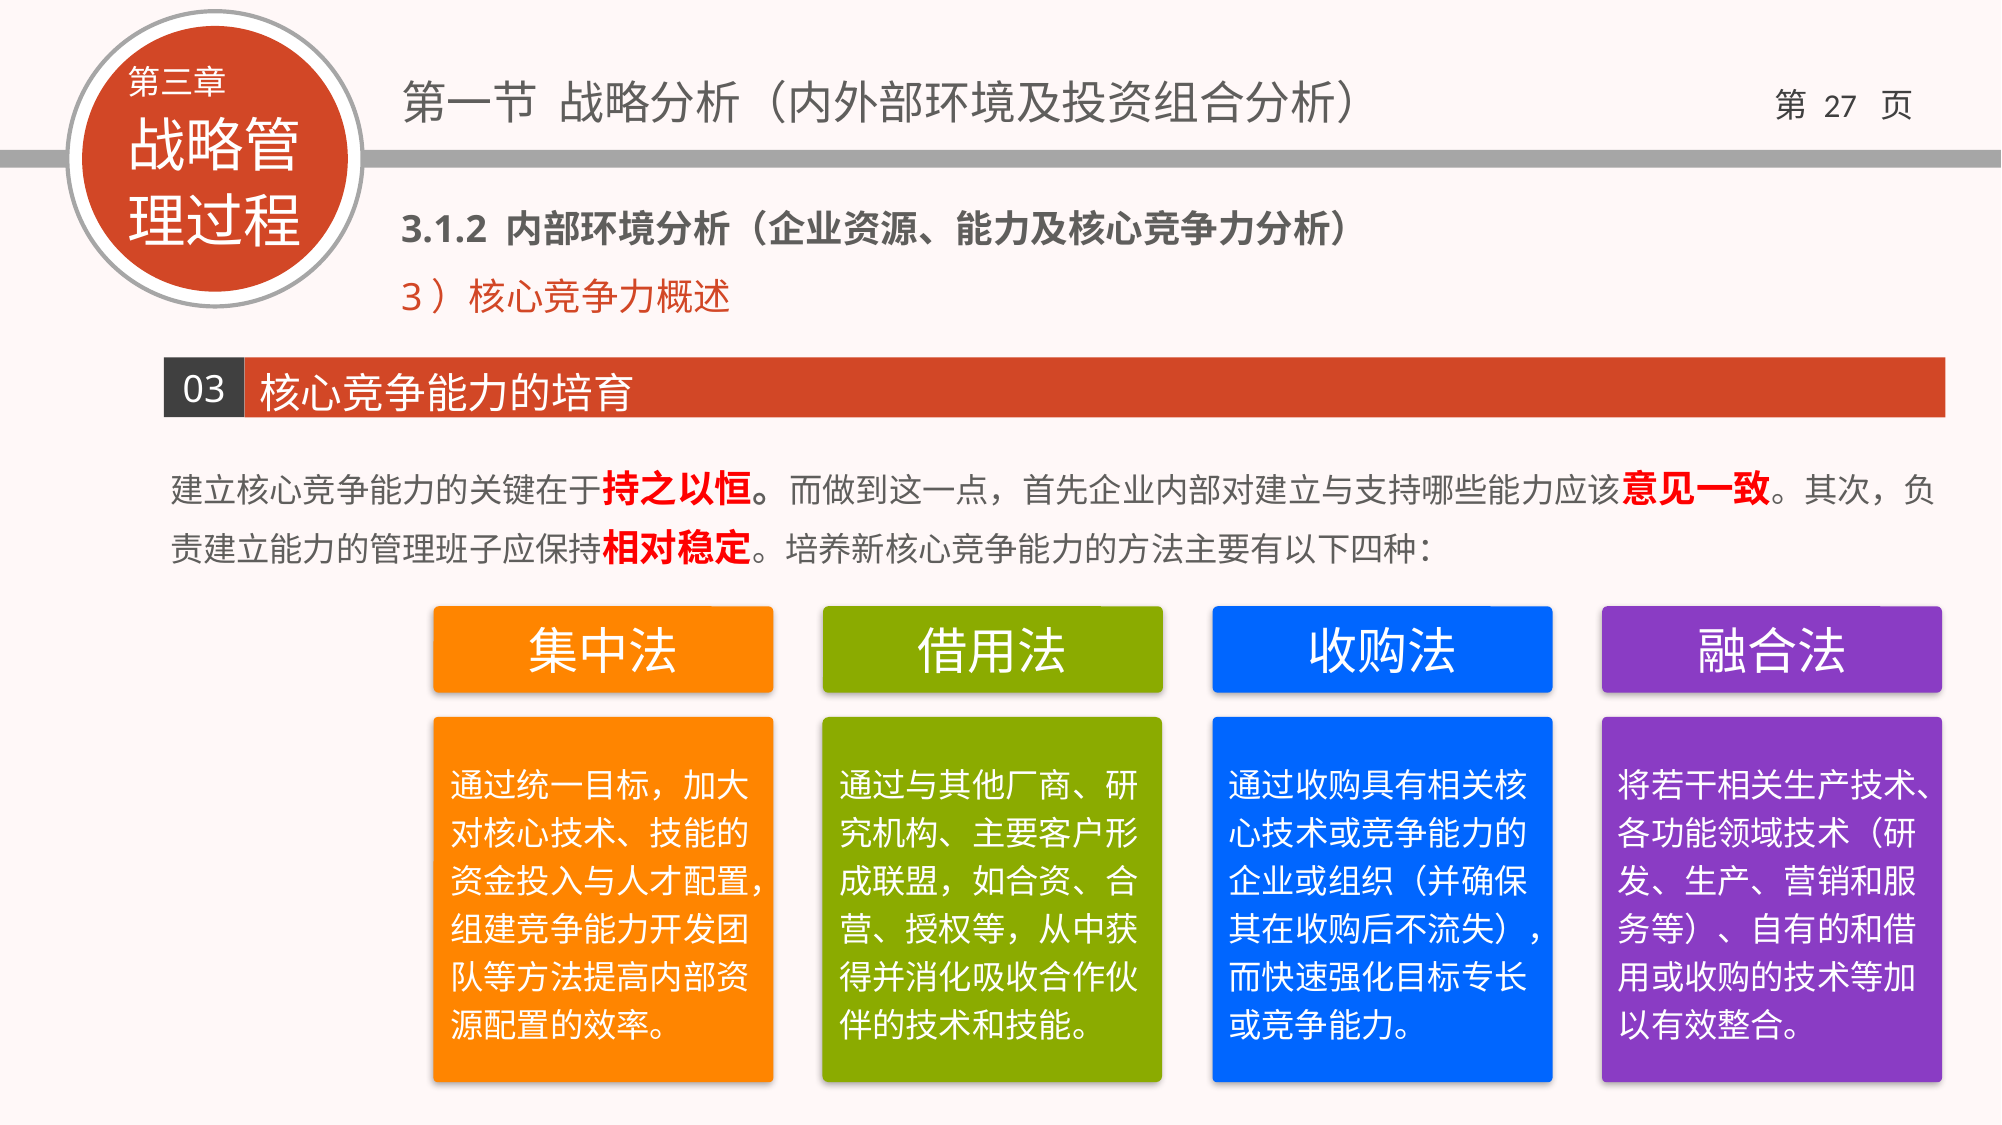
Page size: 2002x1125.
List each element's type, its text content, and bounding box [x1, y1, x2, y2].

text_box 将若干相关生产技术、各功能领域技术（研发、生产、营销和服务等）、自有的和借用或收购的技术等加以有效整合。 [1602, 749, 1941, 1052]
text_box 3）核心竞争力概述 [386, 251, 1332, 326]
text_box 借用法 [822, 606, 1163, 693]
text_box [163, 349, 1946, 426]
text_box [1212, 716, 1553, 1083]
text_box 通过与其他厂商、研究机构、主要客户形成联盟，如合资、合营、授权等，从中获得并消化吸收合作伙伴的技术和技能。 [824, 749, 1163, 1052]
text_box [433, 716, 774, 1083]
text_box 通过统一目标，加大对核心技术、技能的资金投入与人才配置，组建竞争能力开发团队等方法提高内部资源配置的效率。 [435, 749, 774, 1052]
text_box 3.1.2 内部环境分析（企业资源、能力及核心竞争力分析） [386, 184, 1426, 258]
text_box 通过收购具有相关核心技术或竞争能力的企业或组织（并确保其在收购后不流失），而快速强化目标专长或竞争能力。 [1213, 749, 1552, 1052]
text_box 收购法 [1212, 606, 1553, 693]
text_box 集中法 [433, 606, 774, 693]
text_box 融合法 [1602, 606, 1943, 693]
text_box [822, 716, 1163, 1083]
text_box 建立核心竞争能力的关键在于持之以恒。而做到这一点，首先企业内部对建立与支持哪些能力应该意见一致。其次，负责建立能力的管理班子应保持相对稳定。培养新核心竞争能力的方法主要有以下四种： [155, 444, 1961, 576]
text_box [1602, 716, 1943, 1083]
